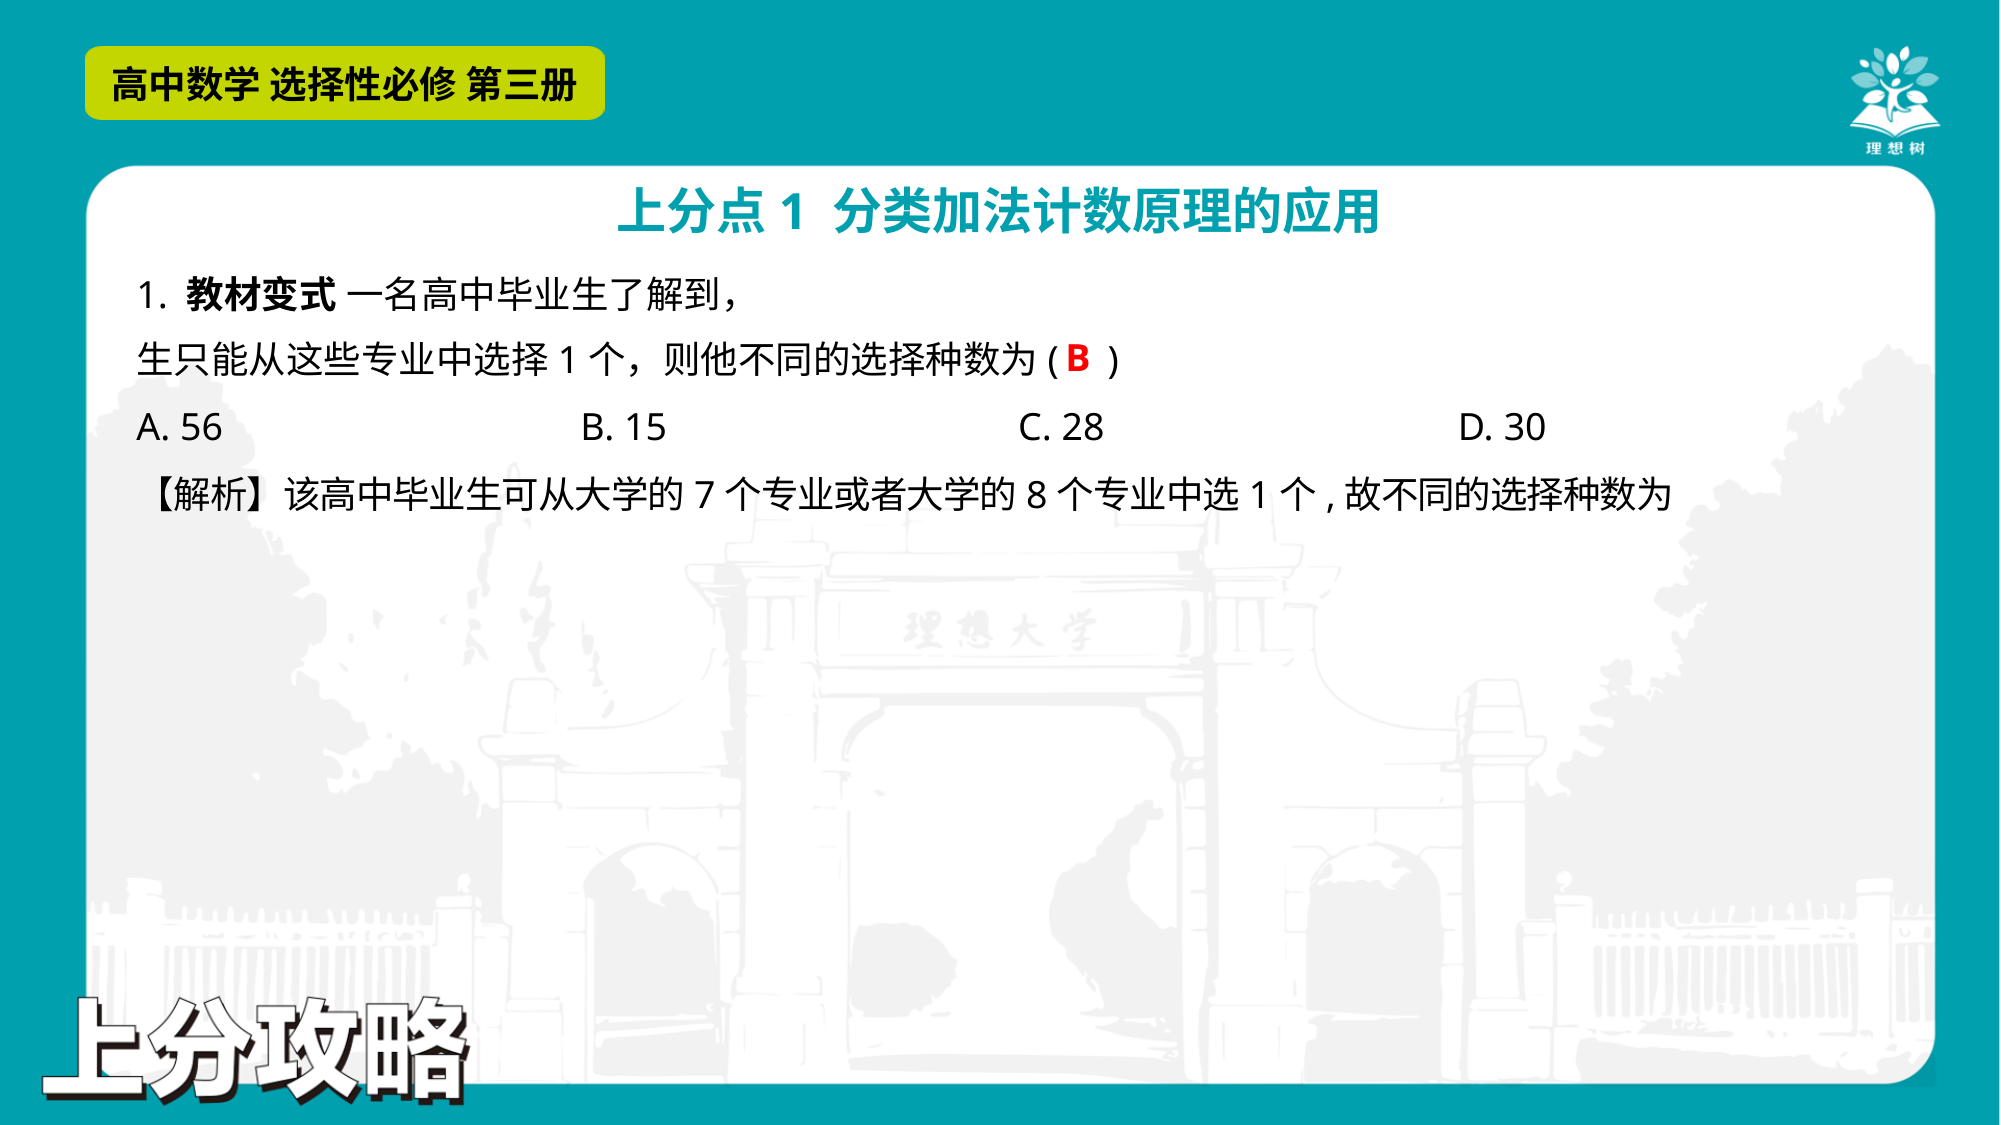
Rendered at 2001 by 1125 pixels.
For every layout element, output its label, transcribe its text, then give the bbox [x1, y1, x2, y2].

picture [0, 0, 2000, 1125]
text_box B [1050, 314, 1106, 373]
text_box A. 56 B. 15 C. 28 D. 30 [136, 380, 1865, 440]
